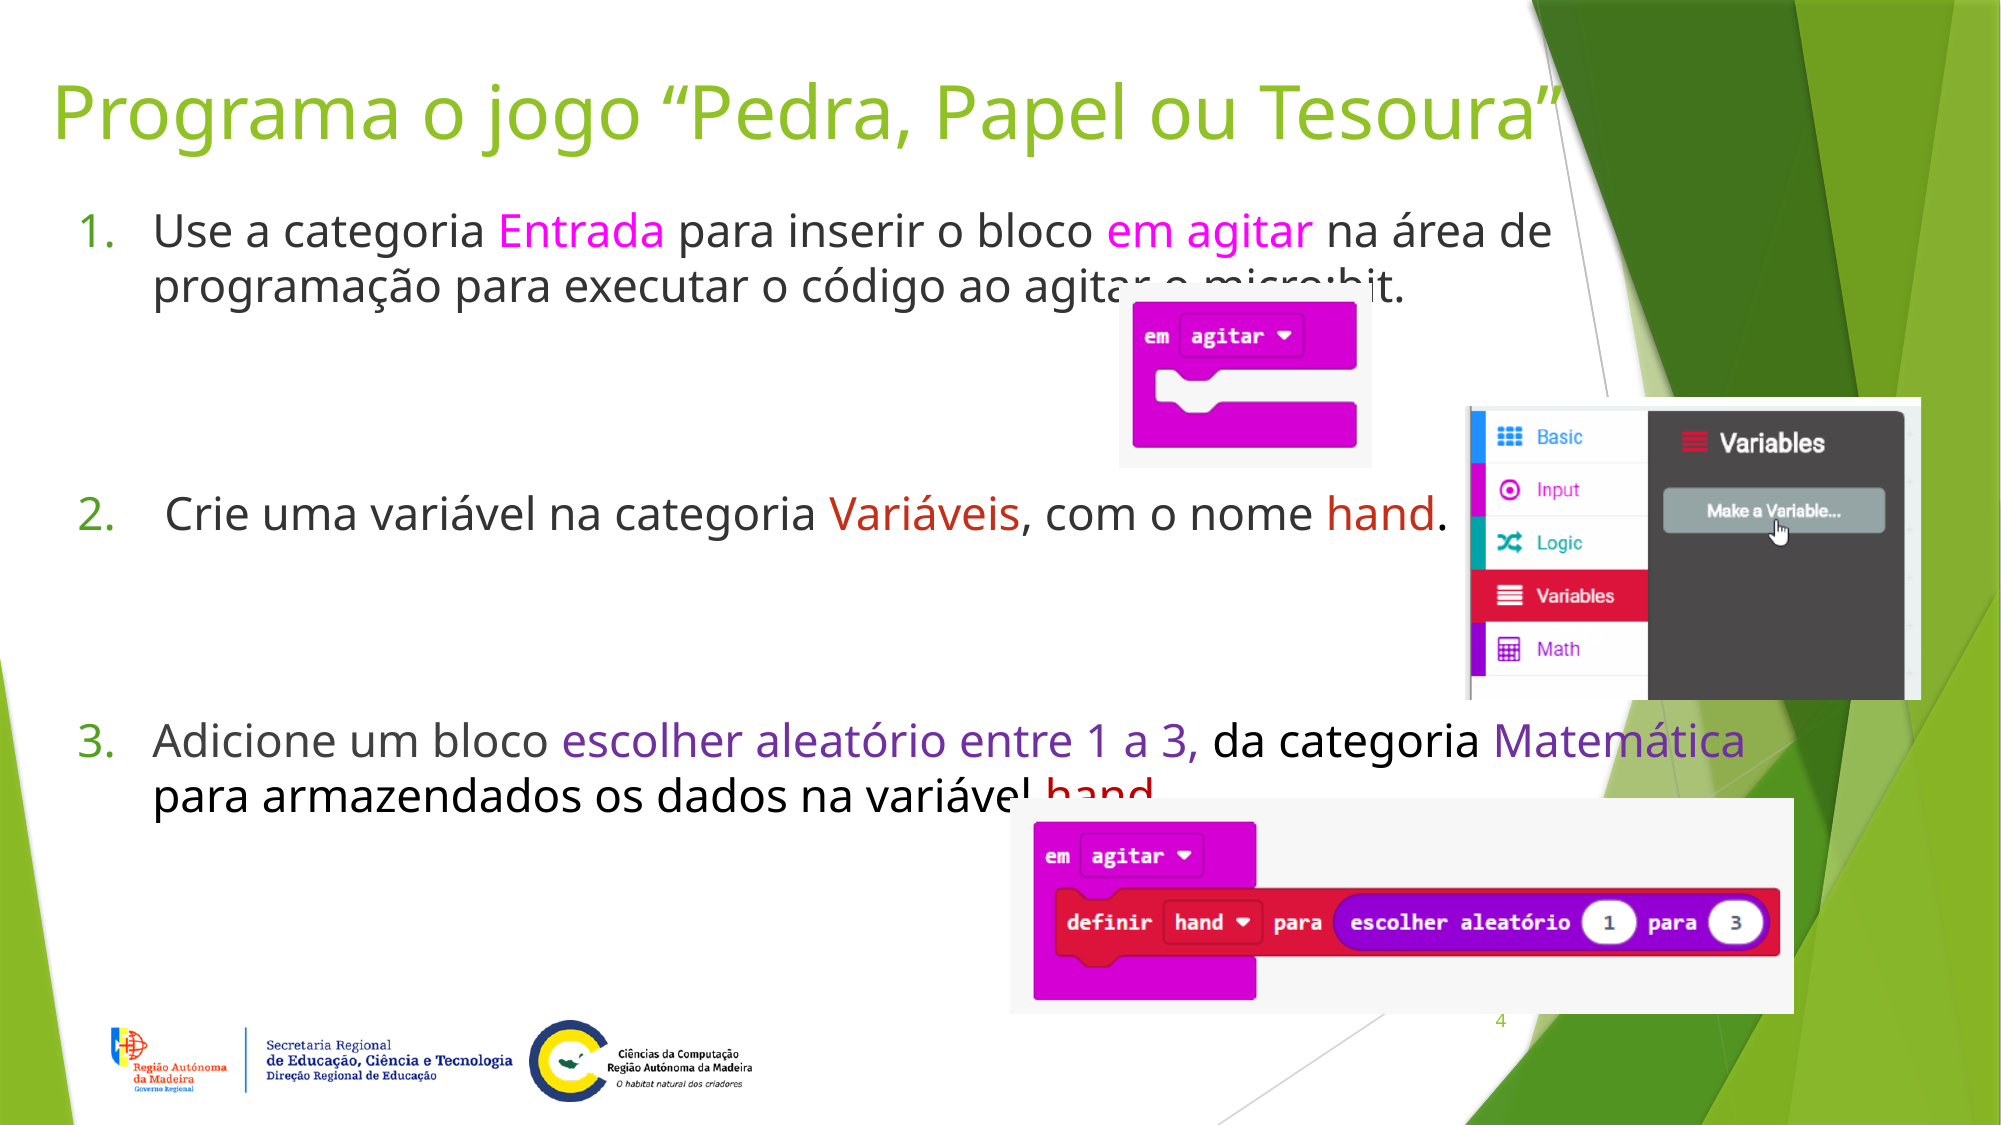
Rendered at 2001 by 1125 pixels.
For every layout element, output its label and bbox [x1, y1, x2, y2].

picture [1009, 798, 1795, 1015]
text_box [0, 0, 2000, 1125]
picture [1453, 396, 1922, 700]
picture [104, 1020, 753, 1103]
picture [1119, 282, 1372, 468]
